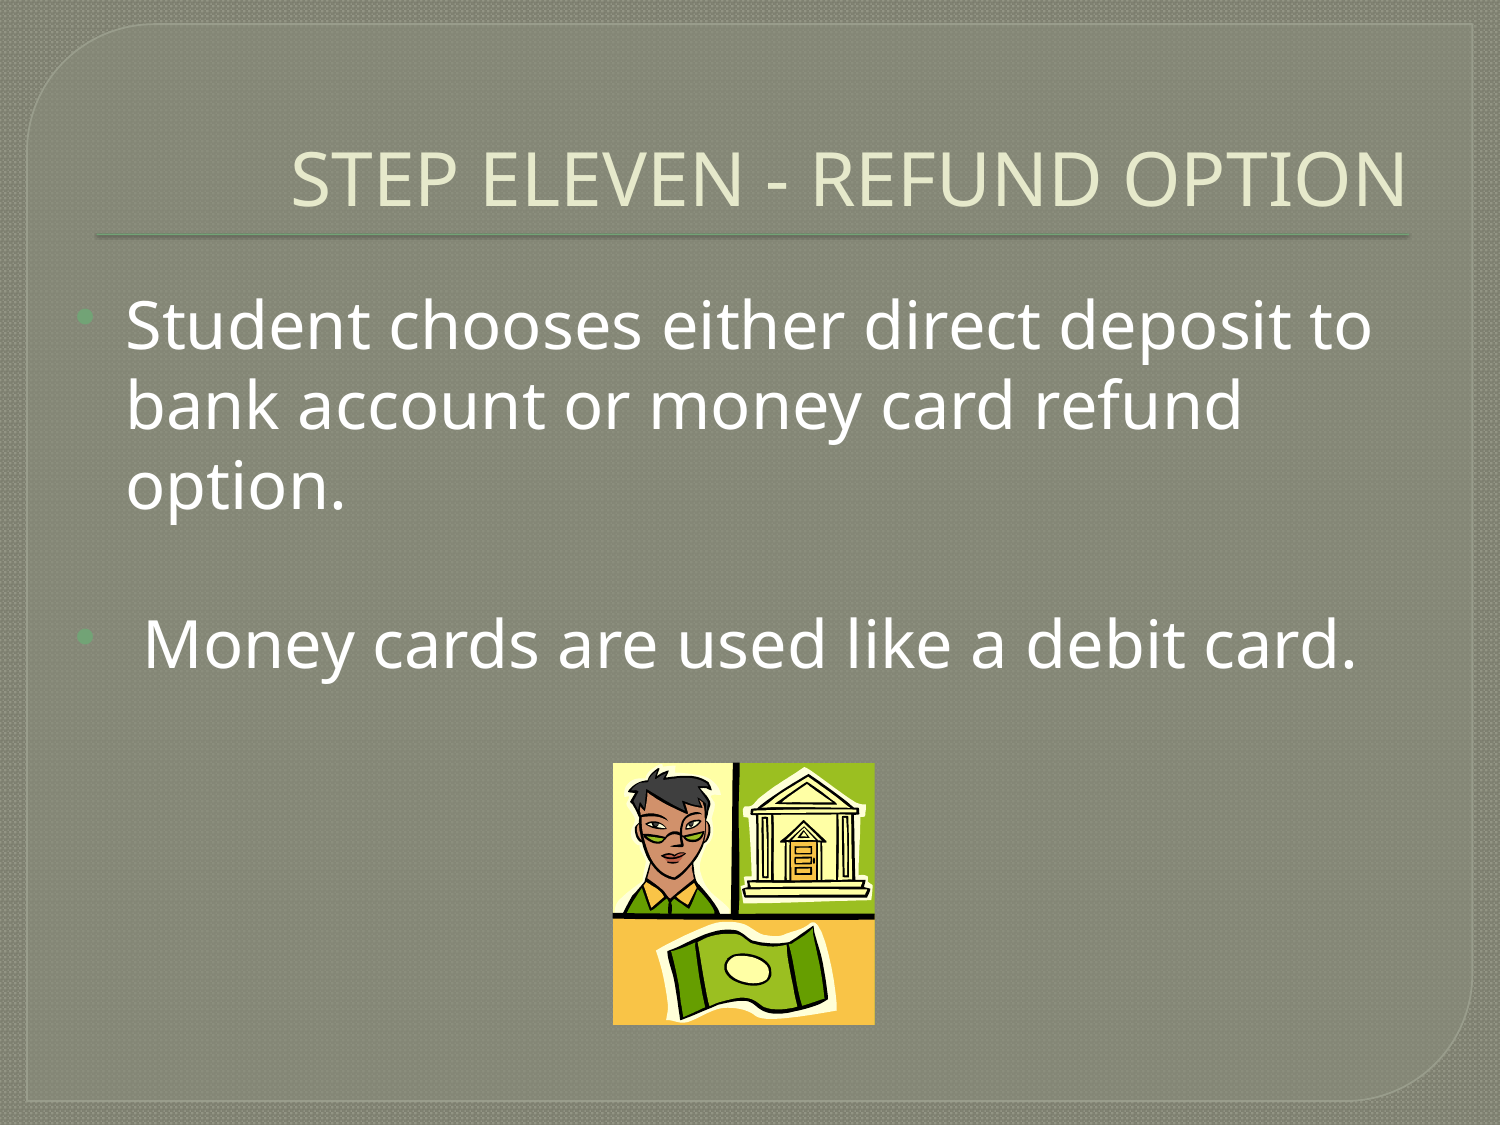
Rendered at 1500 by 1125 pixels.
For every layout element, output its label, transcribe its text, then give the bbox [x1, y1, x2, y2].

list Student chooses either direct deposit to bank account or money card refund option. Money cards are used like a debit card. [62, 274, 1413, 1018]
title STEP ELEVEN - REFUND OPTION [75, 41, 1425, 230]
picture [612, 762, 875, 1026]
